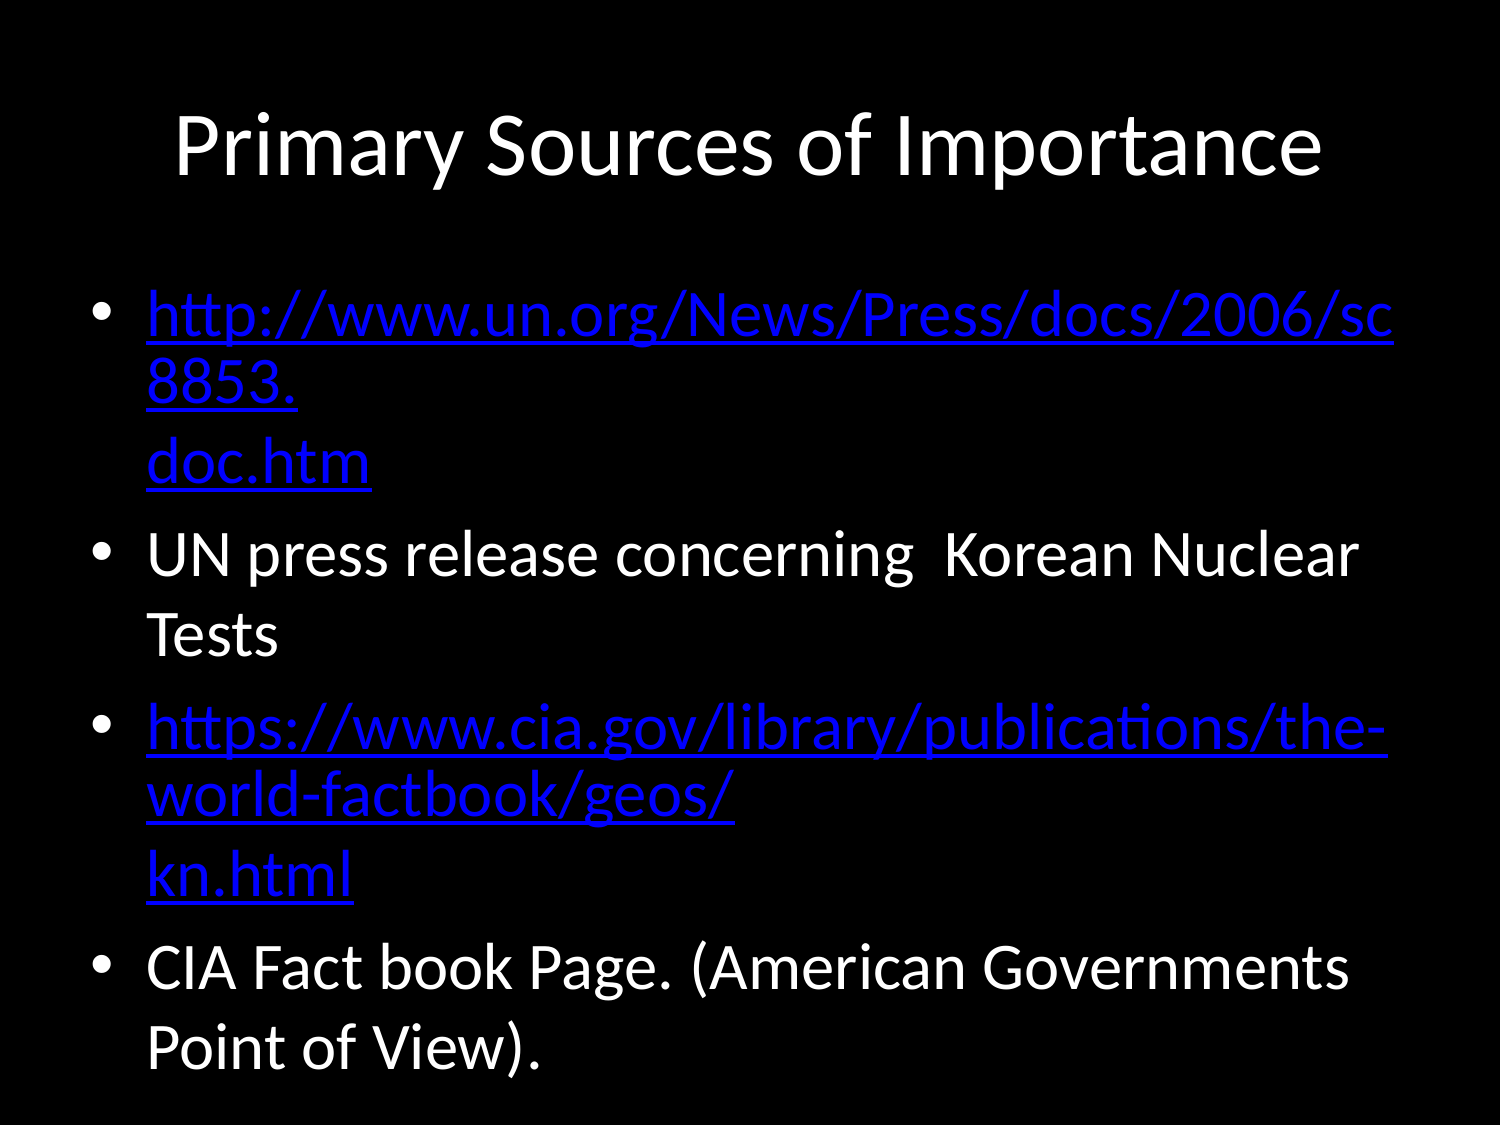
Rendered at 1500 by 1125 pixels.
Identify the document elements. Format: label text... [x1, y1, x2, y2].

list http://www.un.org/News/Press/docs/2006/sc8853.doc.htm UN press release concerning Korean Nuclear Tests https://www.cia.gov/library/publications/the-world-factbook/geos/kn.html CIA Fact book Page. (American Governments Point of View). [75, 262, 1425, 1005]
title Primary Sources of Importance [75, 45, 1425, 233]
